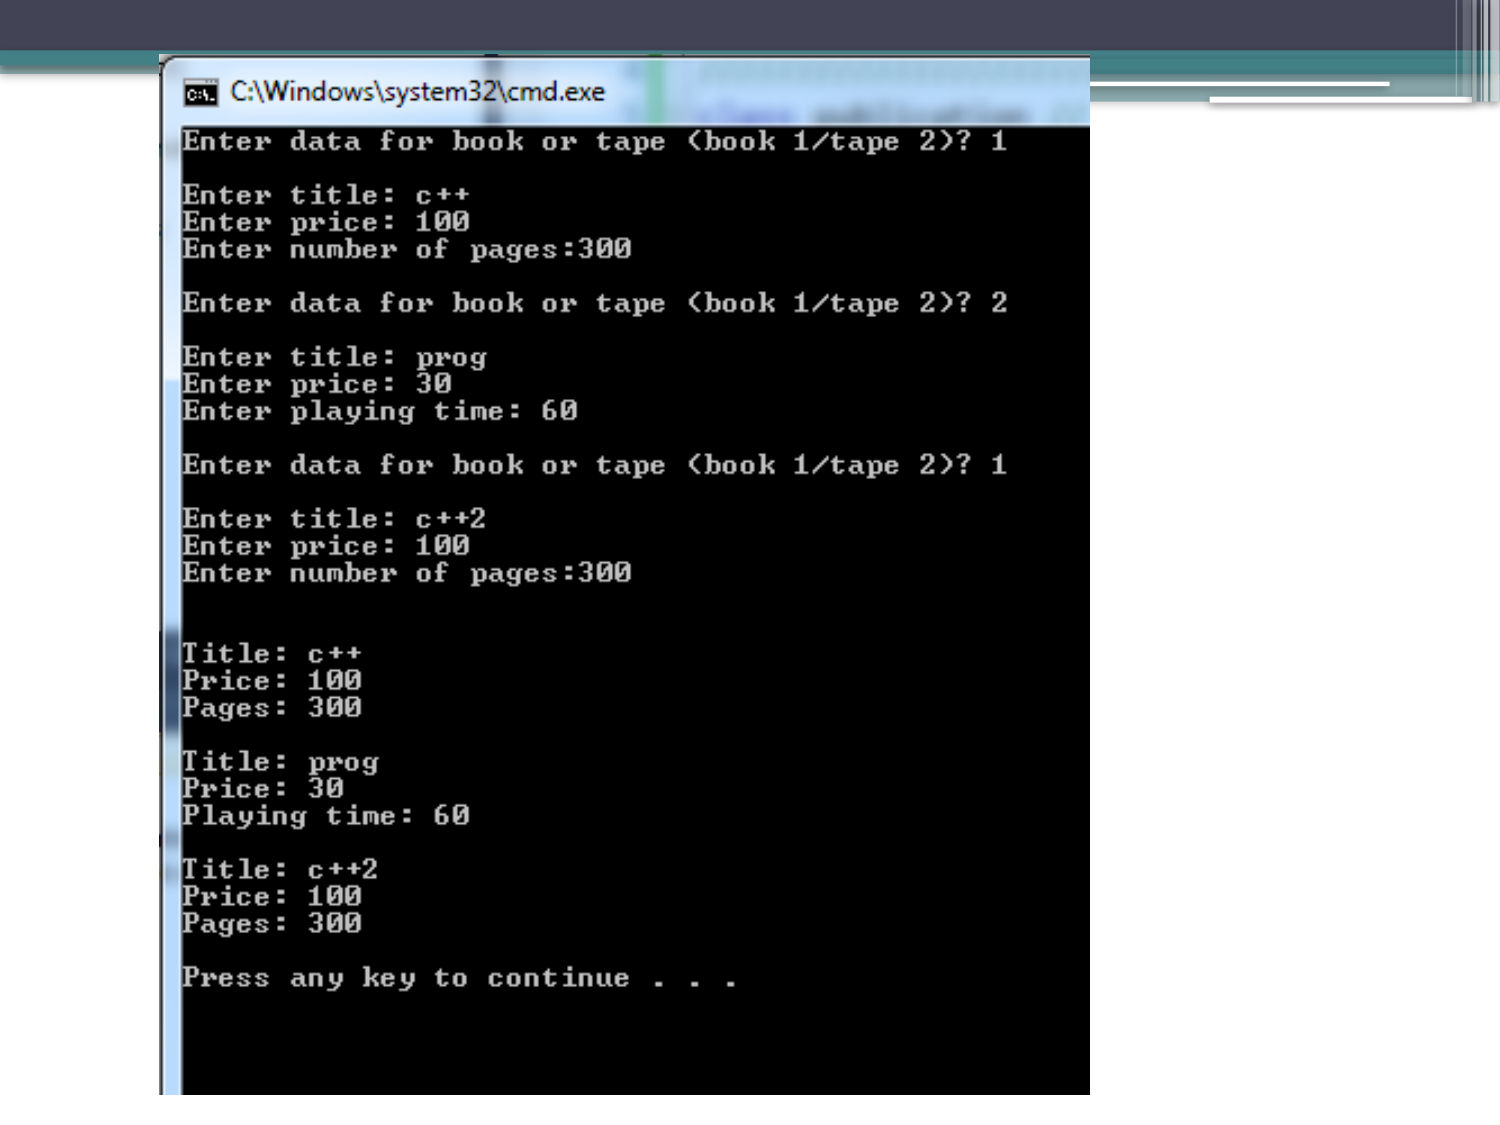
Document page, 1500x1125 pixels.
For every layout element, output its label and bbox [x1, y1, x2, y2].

picture [159, 54, 1090, 1096]
